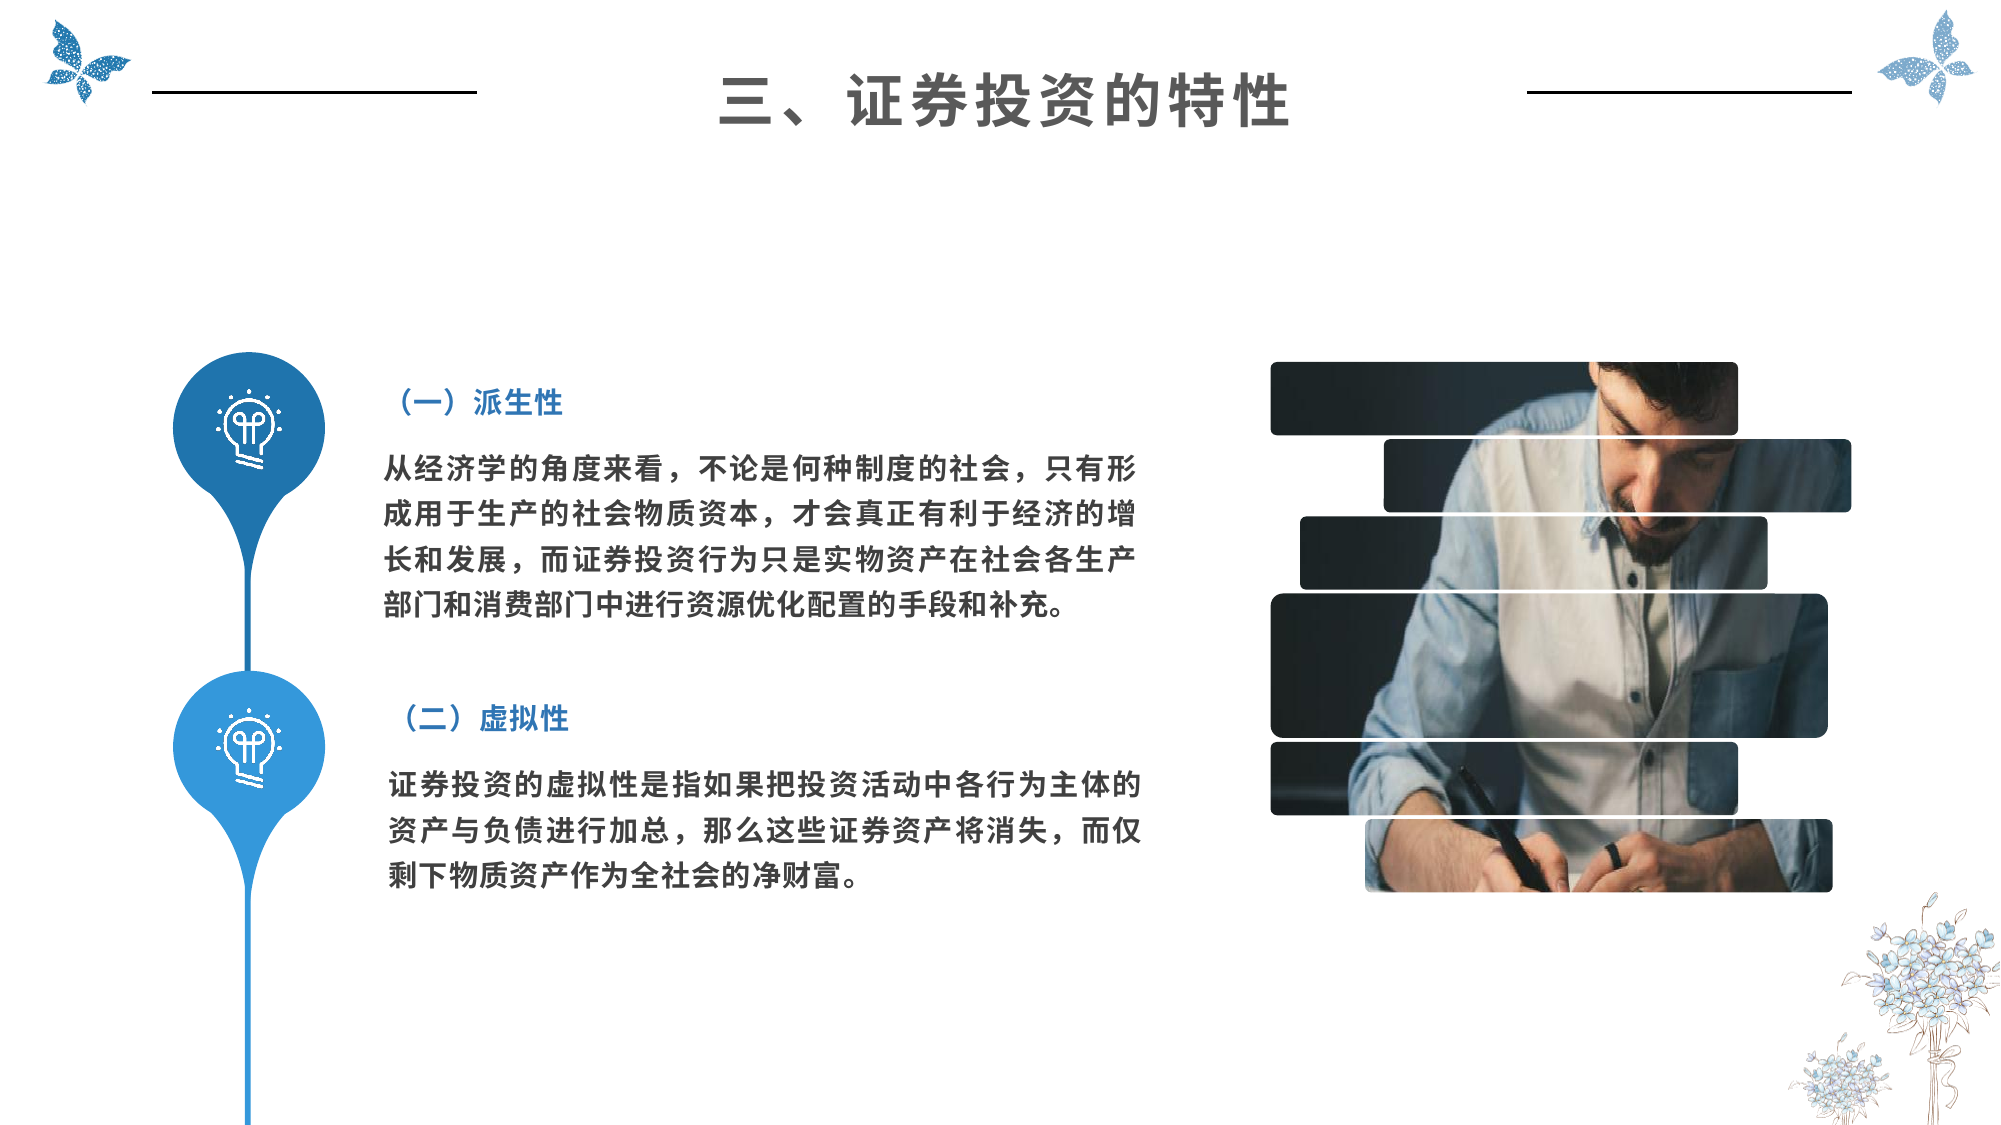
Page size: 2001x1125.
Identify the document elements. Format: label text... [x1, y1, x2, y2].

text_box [172, 352, 325, 509]
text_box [173, 670, 325, 827]
picture [201, 382, 297, 478]
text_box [1270, 361, 1852, 893]
picture [201, 701, 297, 797]
text_box [243, 882, 252, 1125]
text_box （二）虚拟性 证券投资的虚拟性是指如果把投资活动中各行为主体的资产与负债进行加总，那么这些证券资产将消失，而仅剩下物质资产作为全社会的净财富。 [373, 689, 1159, 922]
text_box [151, 55, 1852, 142]
picture [1788, 892, 2000, 1125]
text_box [243, 564, 252, 670]
text_box （一）派生性 从经济学的角度来看，不论是何种制度的社会，只有形成用于生产的社会物质资本，才会真正有利于经济的增长和发展，而证券投资行为只是实物资产在社会各生产部门和消费部门中进行资源优化配置的手段和补充。 [368, 373, 1153, 568]
